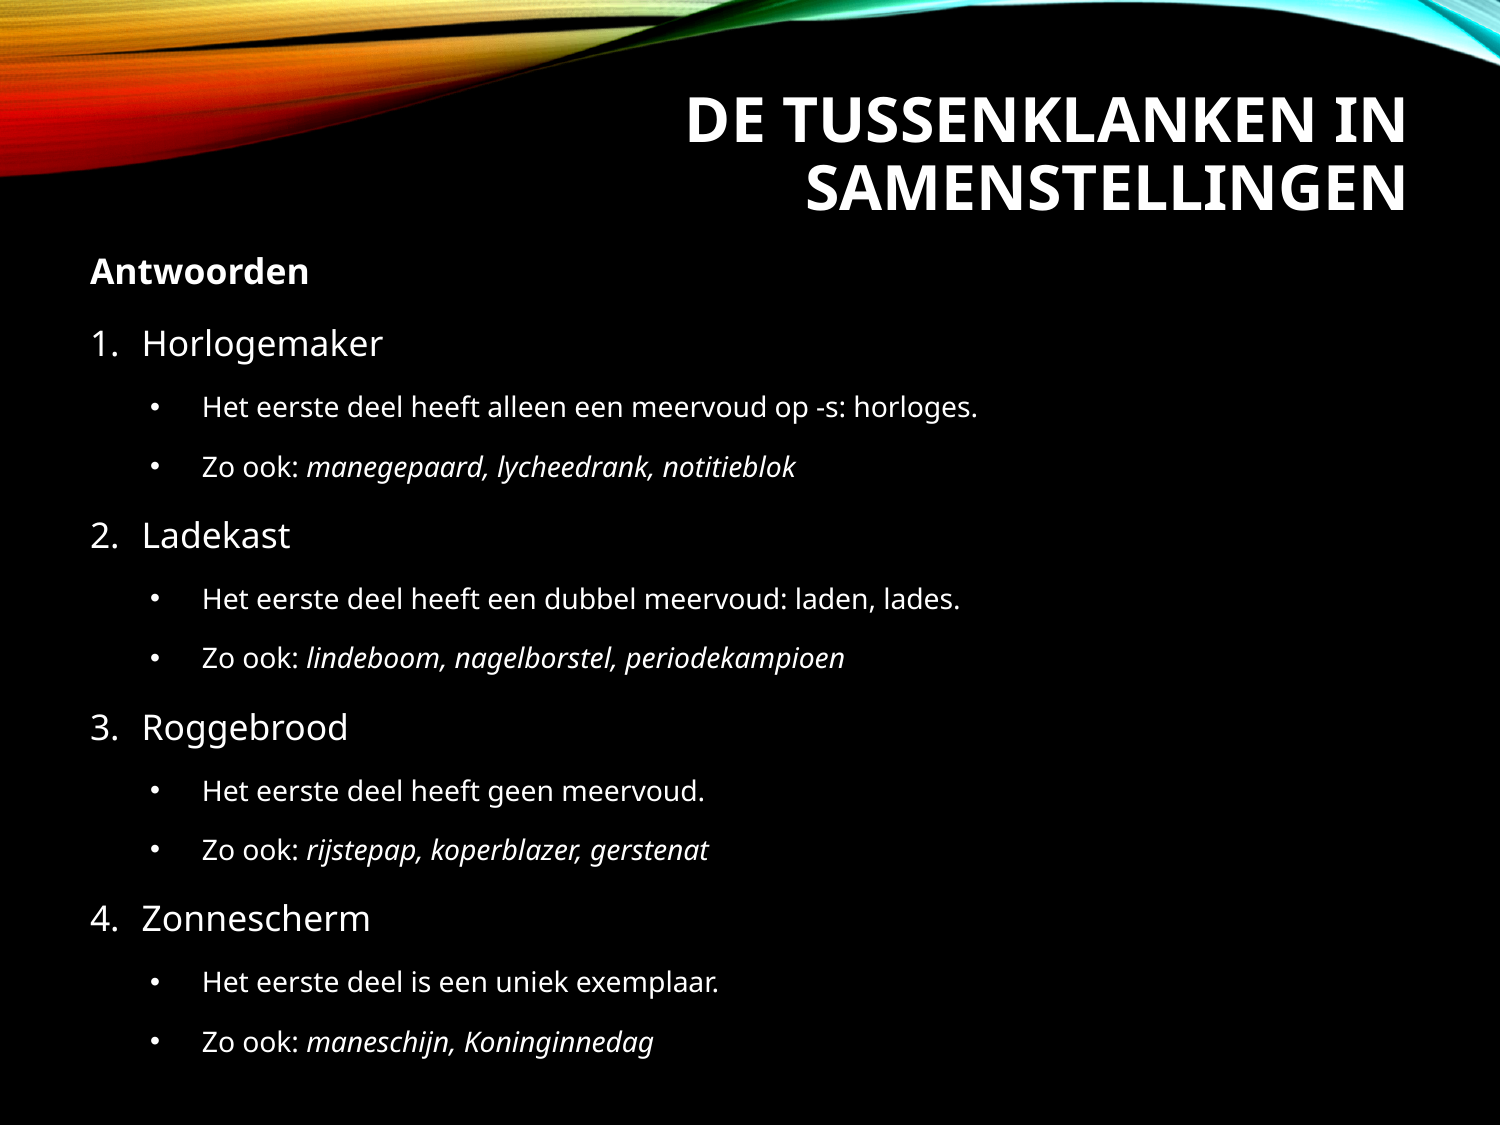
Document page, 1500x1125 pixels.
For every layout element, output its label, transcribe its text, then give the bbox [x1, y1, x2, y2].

picture [0, 0, 1500, 178]
title De tussenklanken in samenstellingen [75, 62, 1425, 219]
list Antwoorden Horlogemaker Het eerste deel heeft alleen een meervoud op -s: horloges. Zo ook: manegepaard, lycheedrank, notitieblok Ladekast Het eerste deel heeft een dubbel meervoud: laden, lades. Zo ook: lindeboom, nagelborstel, periodekampioen Roggebrood Het eerste deel heeft geen meervoud. Zo ook: rijstepap, koperblazer, gerstenat Zonnescherm Het eerste deel is een uniek exemplaar. Zo ook: maneschijn, Koninginnedag [75, 219, 1425, 1071]
